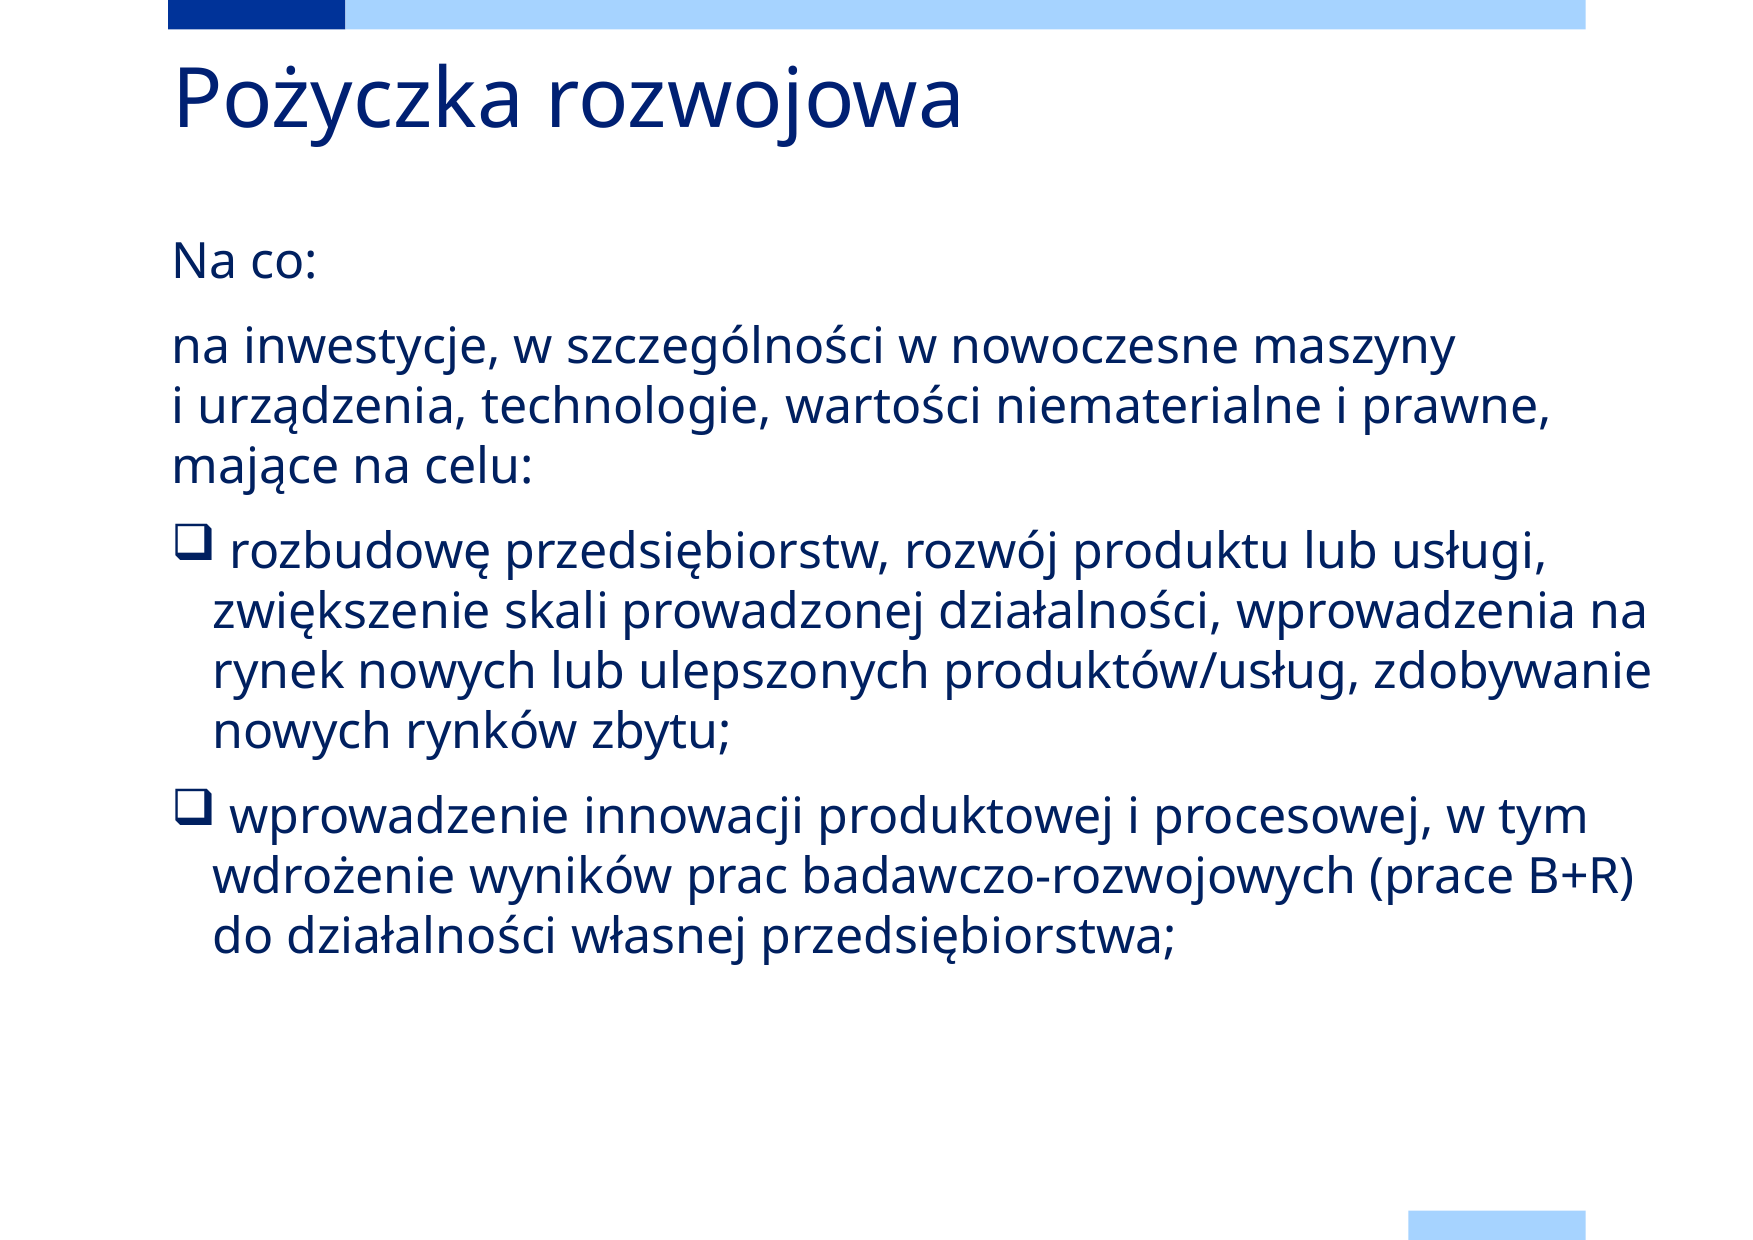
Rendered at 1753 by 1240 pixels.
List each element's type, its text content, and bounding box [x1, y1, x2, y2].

text_box Na co: na inwestycje, w szczególności w nowoczesne maszyny i urządzenia, technologie, wartości niematerialne i prawne, mające na celu: rozbudowę przedsiębiorstw, rozwój produktu lub usługi, zwiększenie skali prowadzonej działalności, wprowadzenia na rynek nowych lub ulepszonych produktów/usług, zdobywanie nowych rynków zbytu; wprowadzenie innowacji produktowej i procesowej, w tym wdrożenie wyników prac badawczo-rozwojowych (prace B+R) do działalności własnej przedsiębiorstwa; [156, 220, 1681, 1106]
title Pożyczka rozwojowa [171, 43, 1590, 220]
